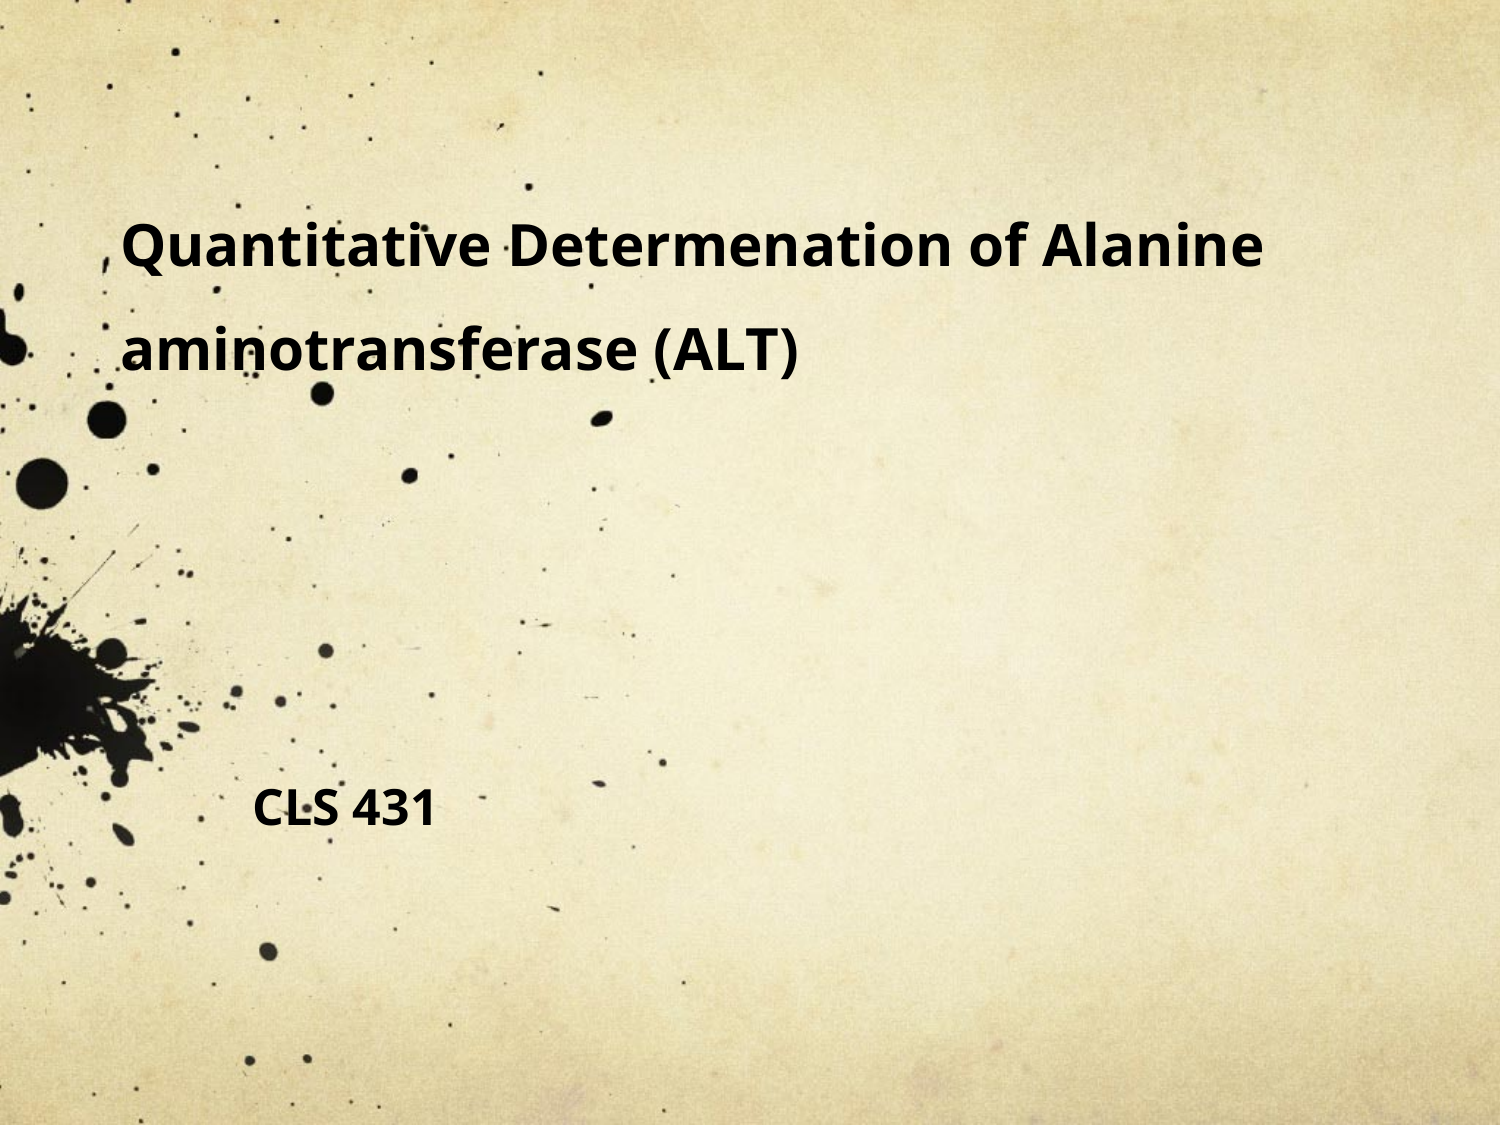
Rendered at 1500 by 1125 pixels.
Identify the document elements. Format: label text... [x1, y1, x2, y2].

picture [0, 0, 1500, 1125]
title Quantitative Determenation of Alanine aminotransferase (ALT) [112, 149, 1388, 591]
subtitle CLS 431 [237, 780, 1288, 1069]
